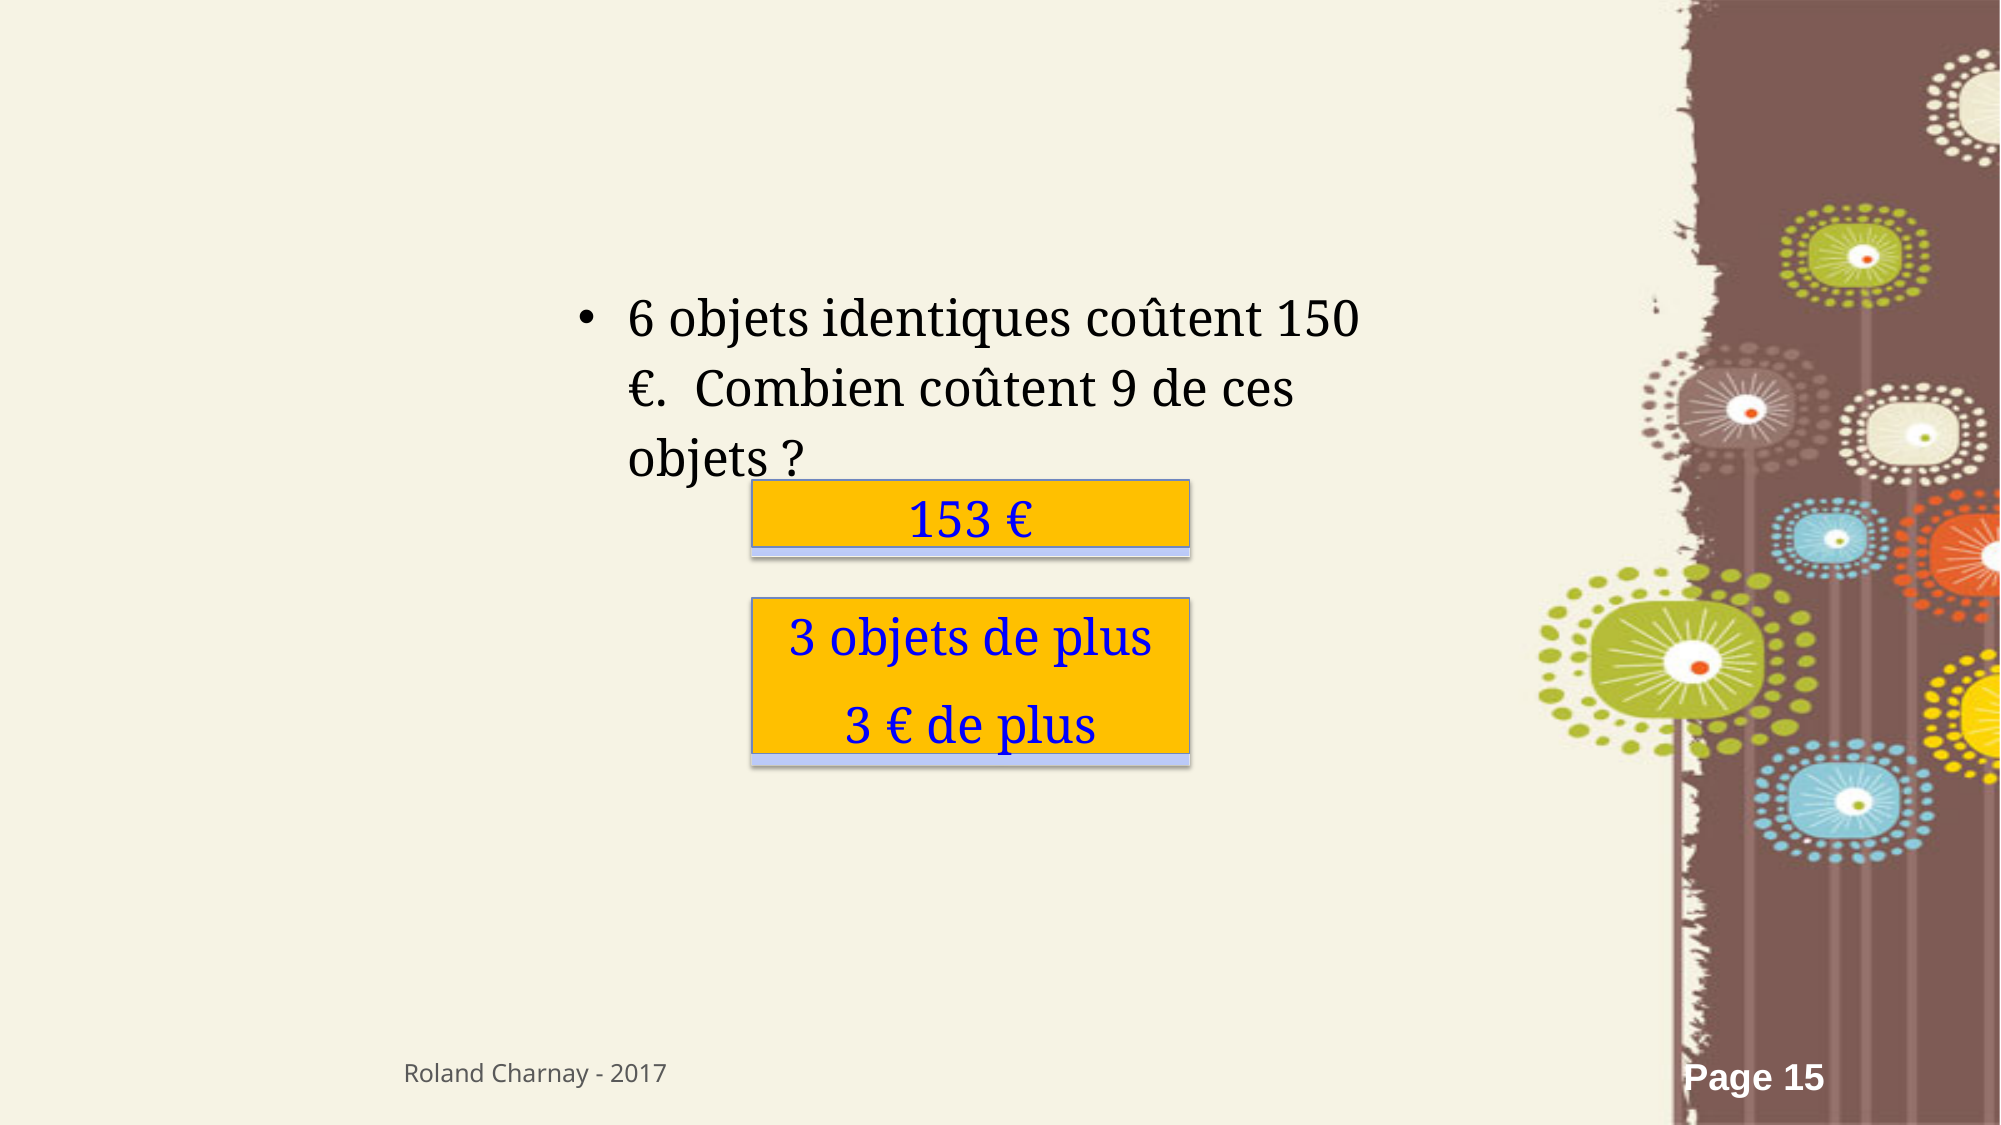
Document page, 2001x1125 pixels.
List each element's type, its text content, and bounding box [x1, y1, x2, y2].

picture [0, 0, 2000, 1125]
text_box [751, 754, 1190, 765]
text_box 153 € [751, 479, 1190, 548]
text_box [751, 548, 1190, 556]
text_box [743, 593, 1198, 776]
text_box 6 objets identiques coûtent 150 €. Combien coûtent 9 de ces objets ? [575, 274, 1370, 487]
text_box 3 objets de plus 3 € de plus [751, 597, 1190, 754]
footer Roland Charnay - 2017 [401, 1055, 777, 1125]
text_box [903, 556, 1039, 567]
text_box [743, 474, 1198, 568]
text_box [788, 765, 1152, 773]
